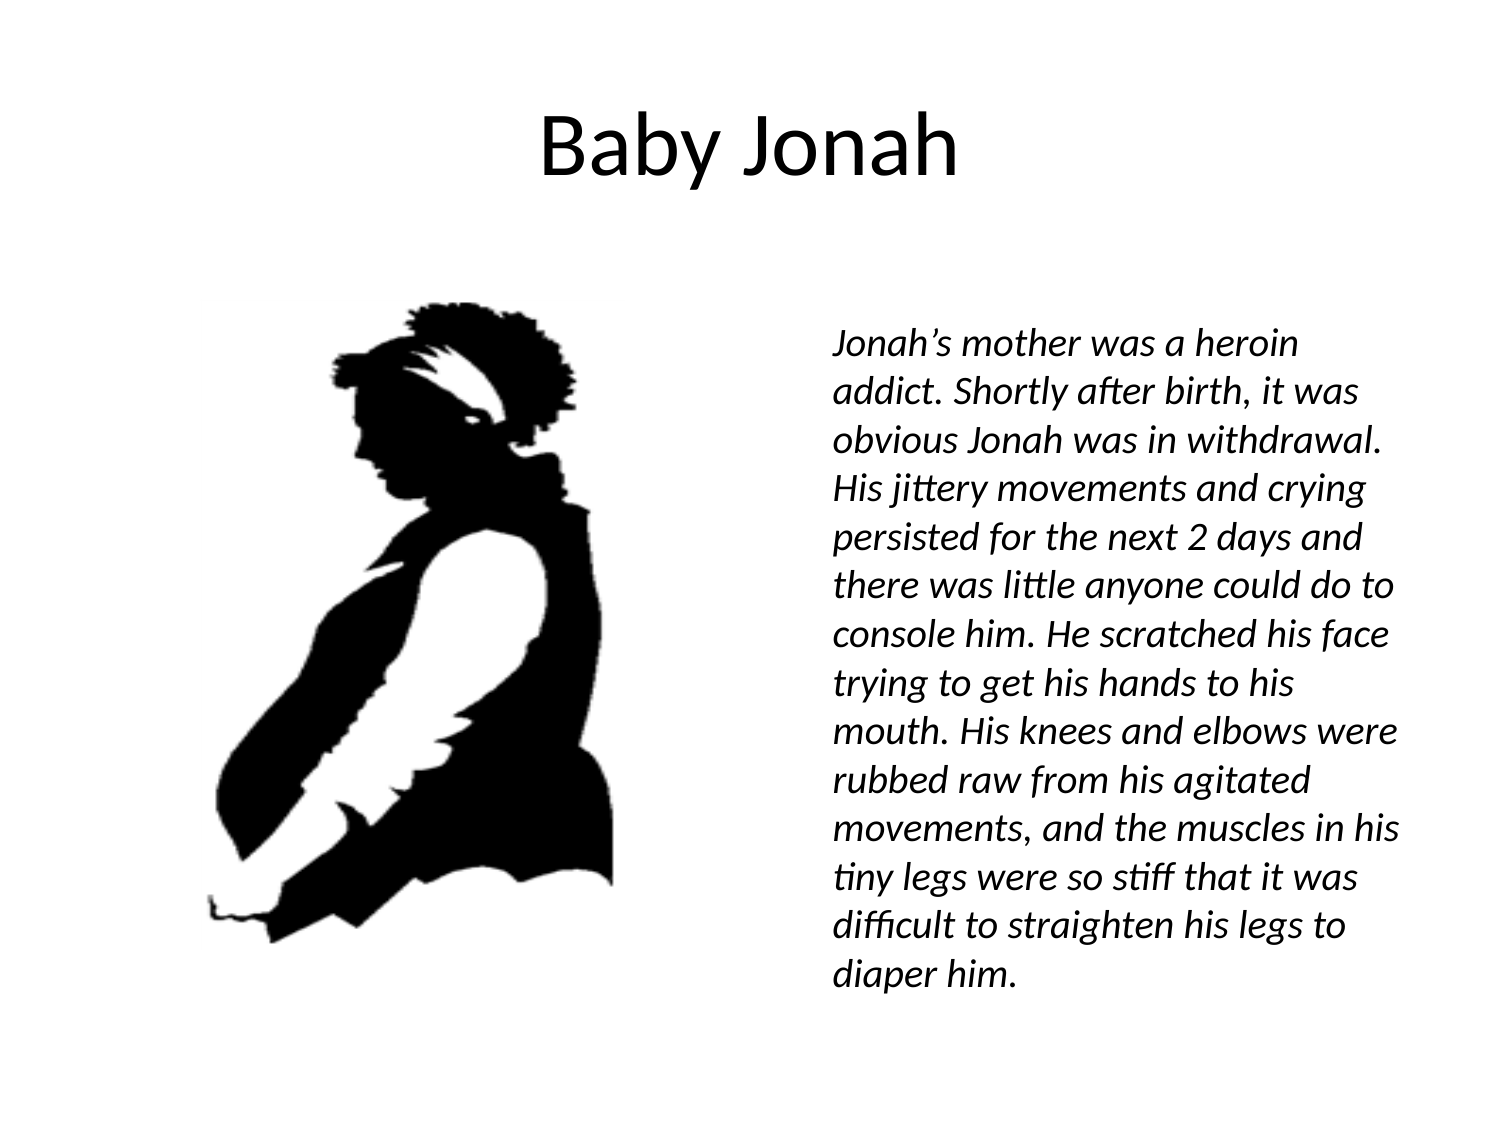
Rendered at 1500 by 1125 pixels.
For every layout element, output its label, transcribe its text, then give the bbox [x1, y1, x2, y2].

list [75, 262, 738, 1005]
list Jonah’s mother was a heroin addict. Shortly after birth, it was obvious Jonah was in withdrawal. His jittery movements and crying persisted for the next 2 days and there was little anyone could do to console him. He scratched his face trying to get his hands to his mouth. His knees and elbows were rubbed raw from his agitated movements, and the muscles in his tiny legs were so stiff that it was difficult to straighten his legs to diaper him. [762, 262, 1425, 1005]
title Baby Jonah [75, 45, 1425, 233]
picture [199, 299, 626, 951]
